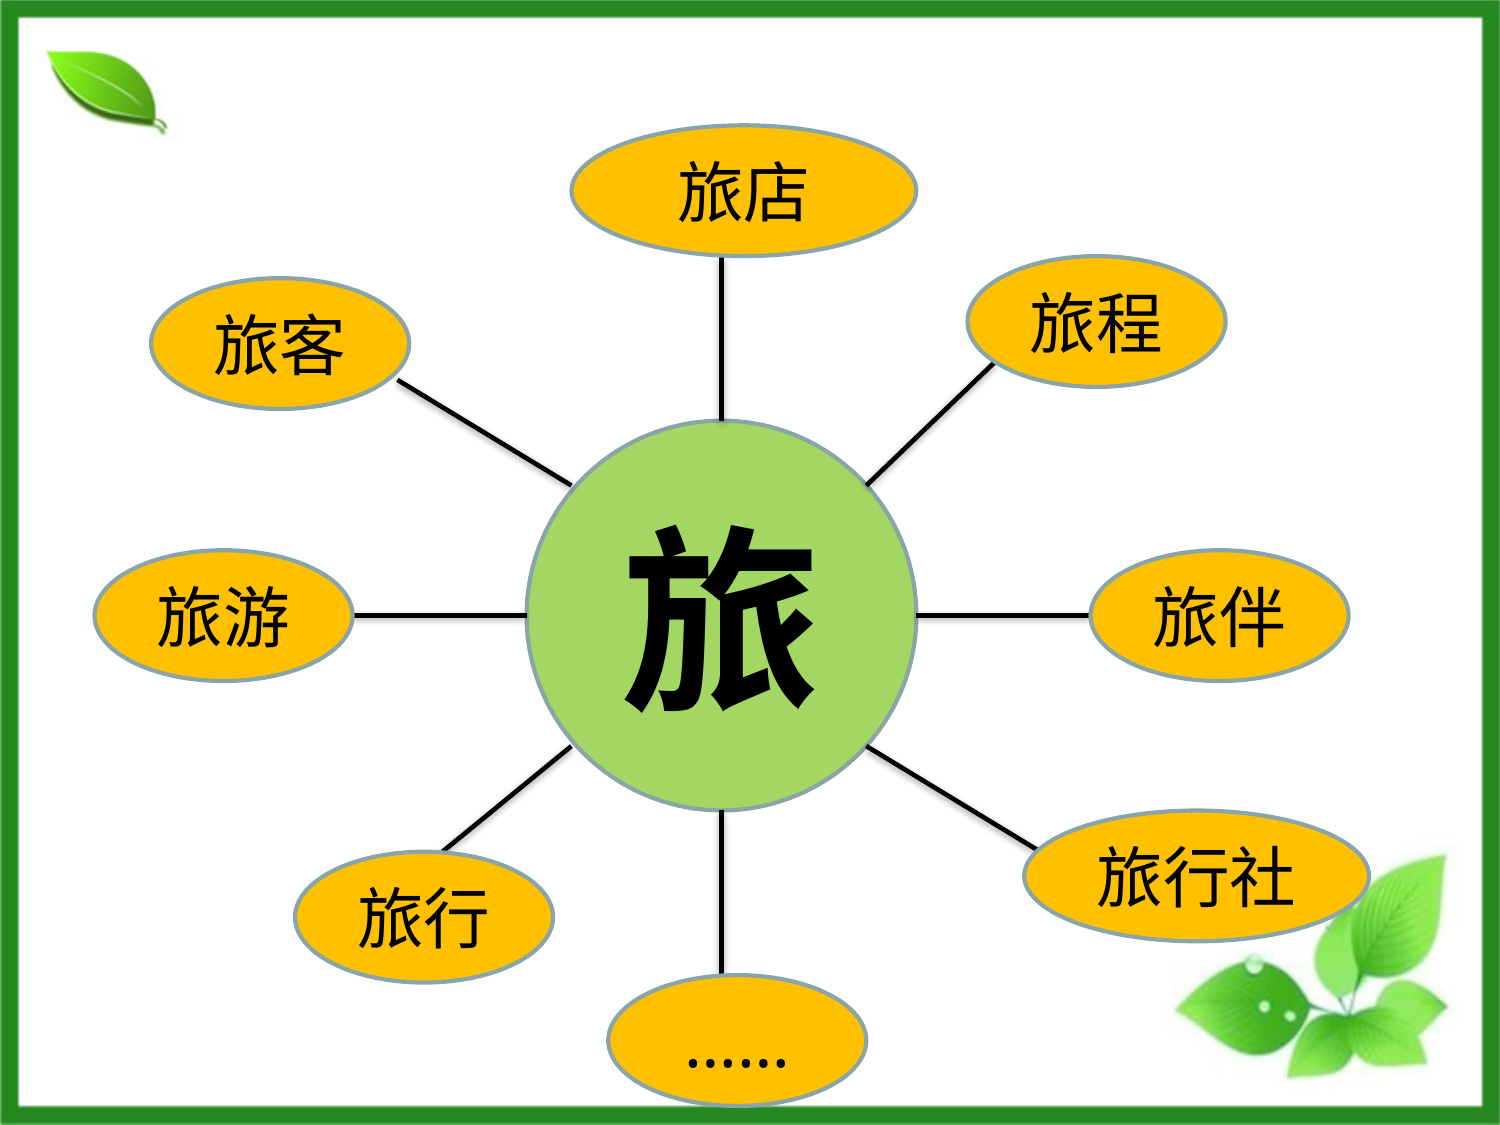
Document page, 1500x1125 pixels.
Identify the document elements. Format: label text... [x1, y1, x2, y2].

text_box …… [606, 973, 869, 1109]
text_box 旅游 [92, 548, 355, 684]
text_box 旅行社 [1022, 808, 1372, 944]
text_box 旅店 [569, 123, 919, 259]
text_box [397, 379, 572, 486]
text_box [866, 361, 996, 486]
text_box 旅行 [292, 849, 556, 985]
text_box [866, 745, 1041, 853]
text_box 旅伴 [1088, 548, 1351, 684]
text_box 旅 [524, 418, 919, 813]
text_box 旅客 [148, 276, 412, 412]
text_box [442, 745, 572, 853]
text_box 旅程 [965, 254, 1228, 390]
